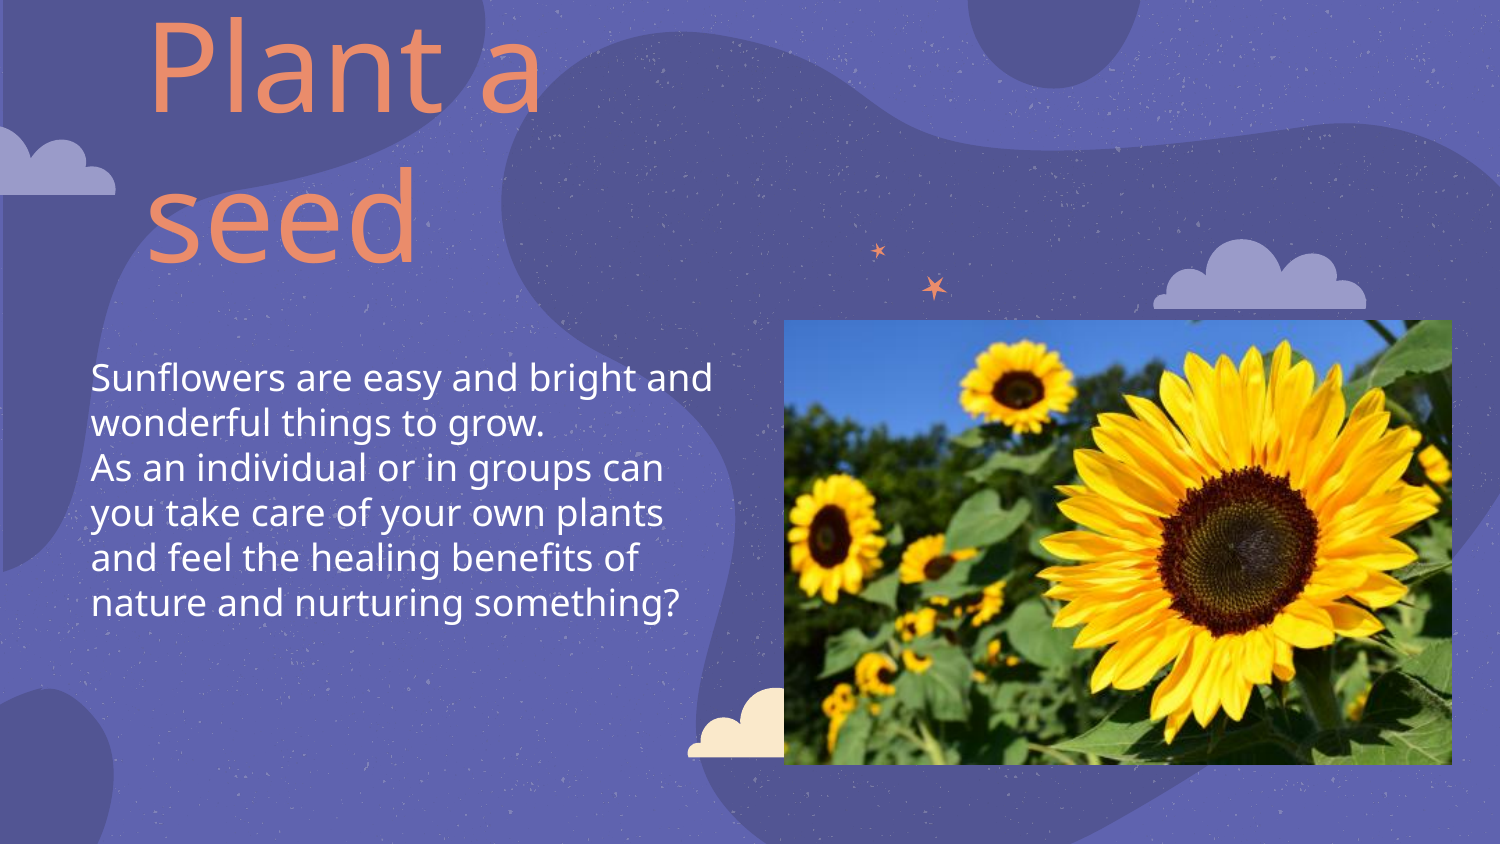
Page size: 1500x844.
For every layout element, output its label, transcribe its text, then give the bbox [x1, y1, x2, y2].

title Plant a seed [129, 50, 849, 225]
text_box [879, 233, 939, 311]
text_box Sunflowers are easy and bright and wonderful things to grow. As an individual or in groups can you take care of your own plants and feel the healing benefits of nature and nurturing something? [75, 339, 750, 685]
picture [0, 0, 1500, 844]
